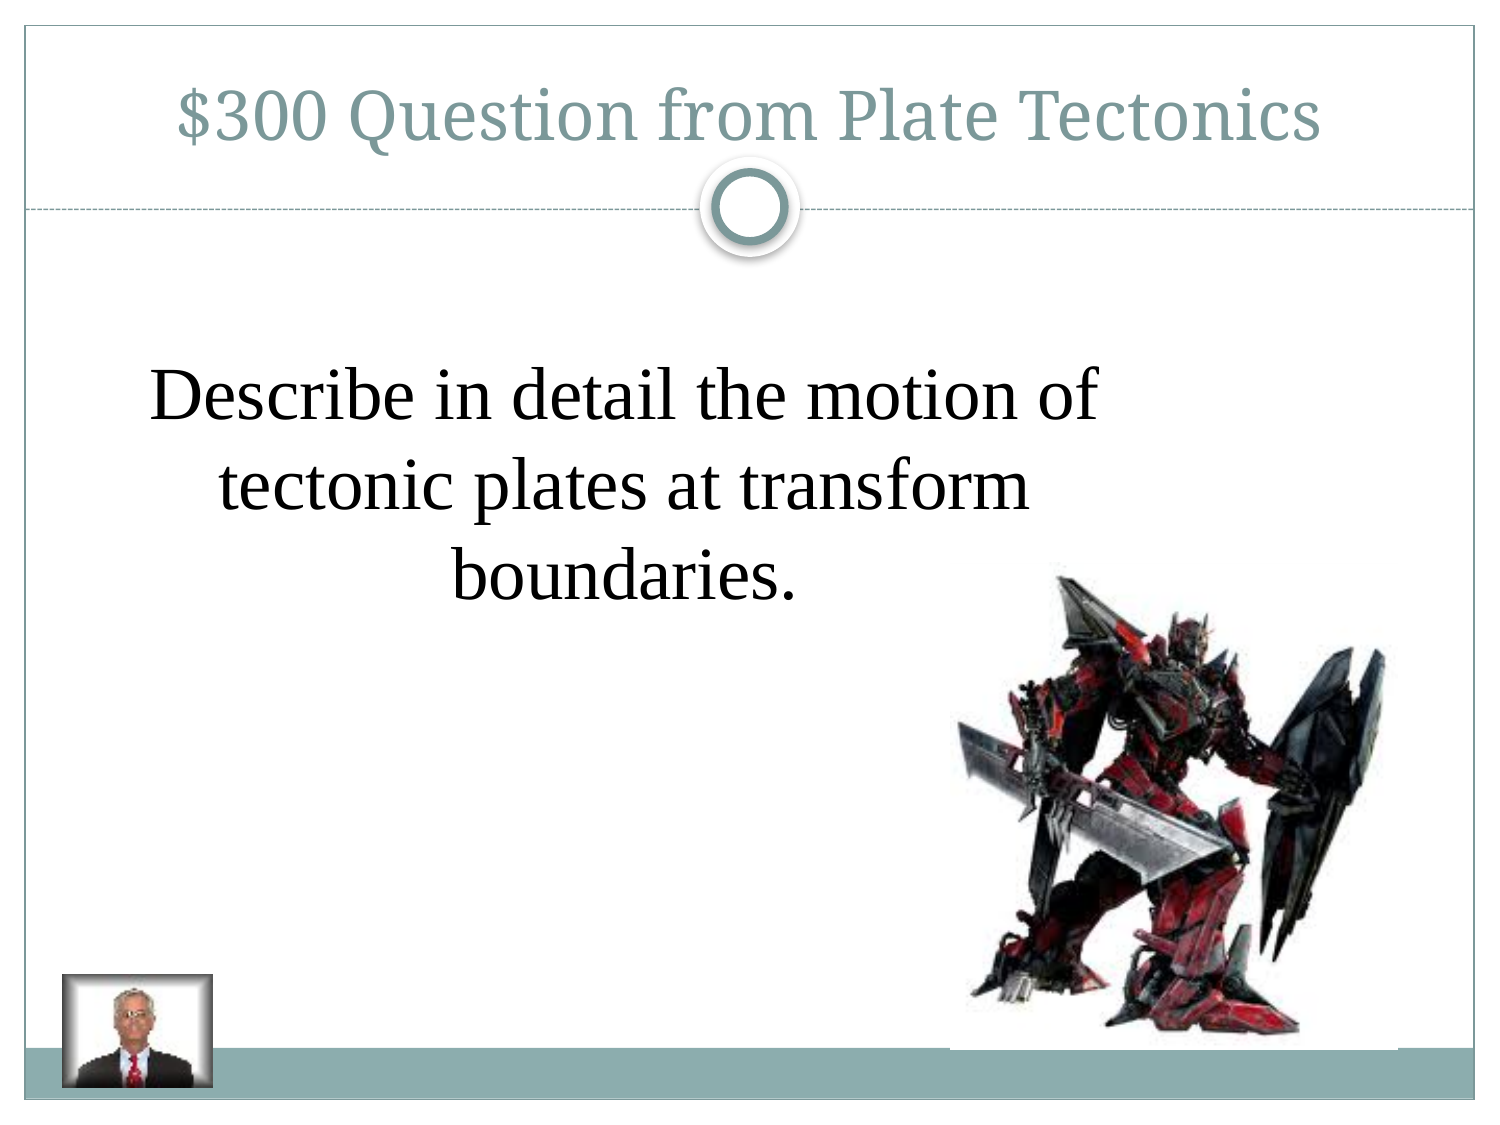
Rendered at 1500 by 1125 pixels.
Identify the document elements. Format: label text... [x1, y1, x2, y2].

picture [949, 562, 1399, 1051]
title $300 Question from Plate Tectonics [49, 37, 1450, 162]
text_box Describe in detail the motion of tectonic plates at transform boundaries. [125, 337, 1125, 623]
picture [62, 974, 213, 1088]
